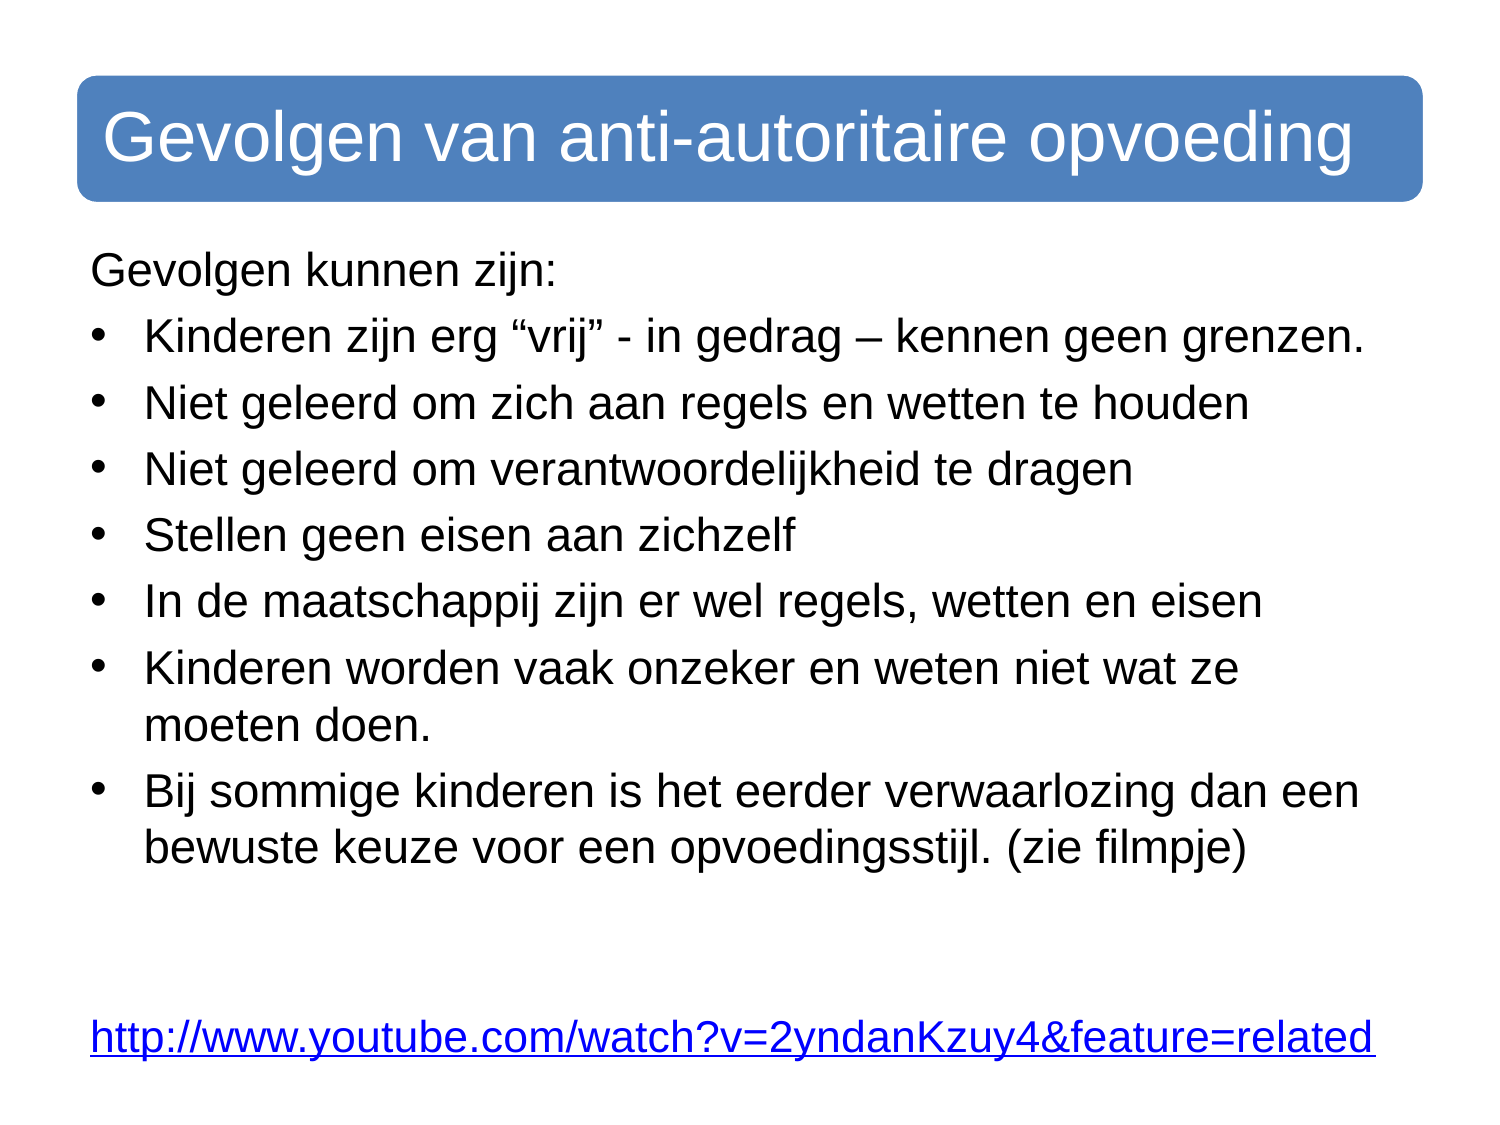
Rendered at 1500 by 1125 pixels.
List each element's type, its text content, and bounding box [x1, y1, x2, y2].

list Gevolgen kunnen zijn: Kinderen zijn erg “vrij” - in gedrag – kennen geen grenzen. Niet geleerd om zich aan regels en wetten te houden Niet geleerd om verantwoordelijkheid te dragen Stellen geen eisen aan zichzelf In de maatschappij zijn er wel regels, wetten en eisen Kinderen worden vaak onzeker en weten niet wat ze moeten doen. Bij sommige kinderen is het eerder verwaarlozing dan een bewuste keuze voor een opvoedingsstijl. (zie filmpje) http://www.youtube.com/watch?v=2yndanKzuy4&feature=related [75, 240, 1425, 1083]
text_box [74, 44, 1426, 233]
